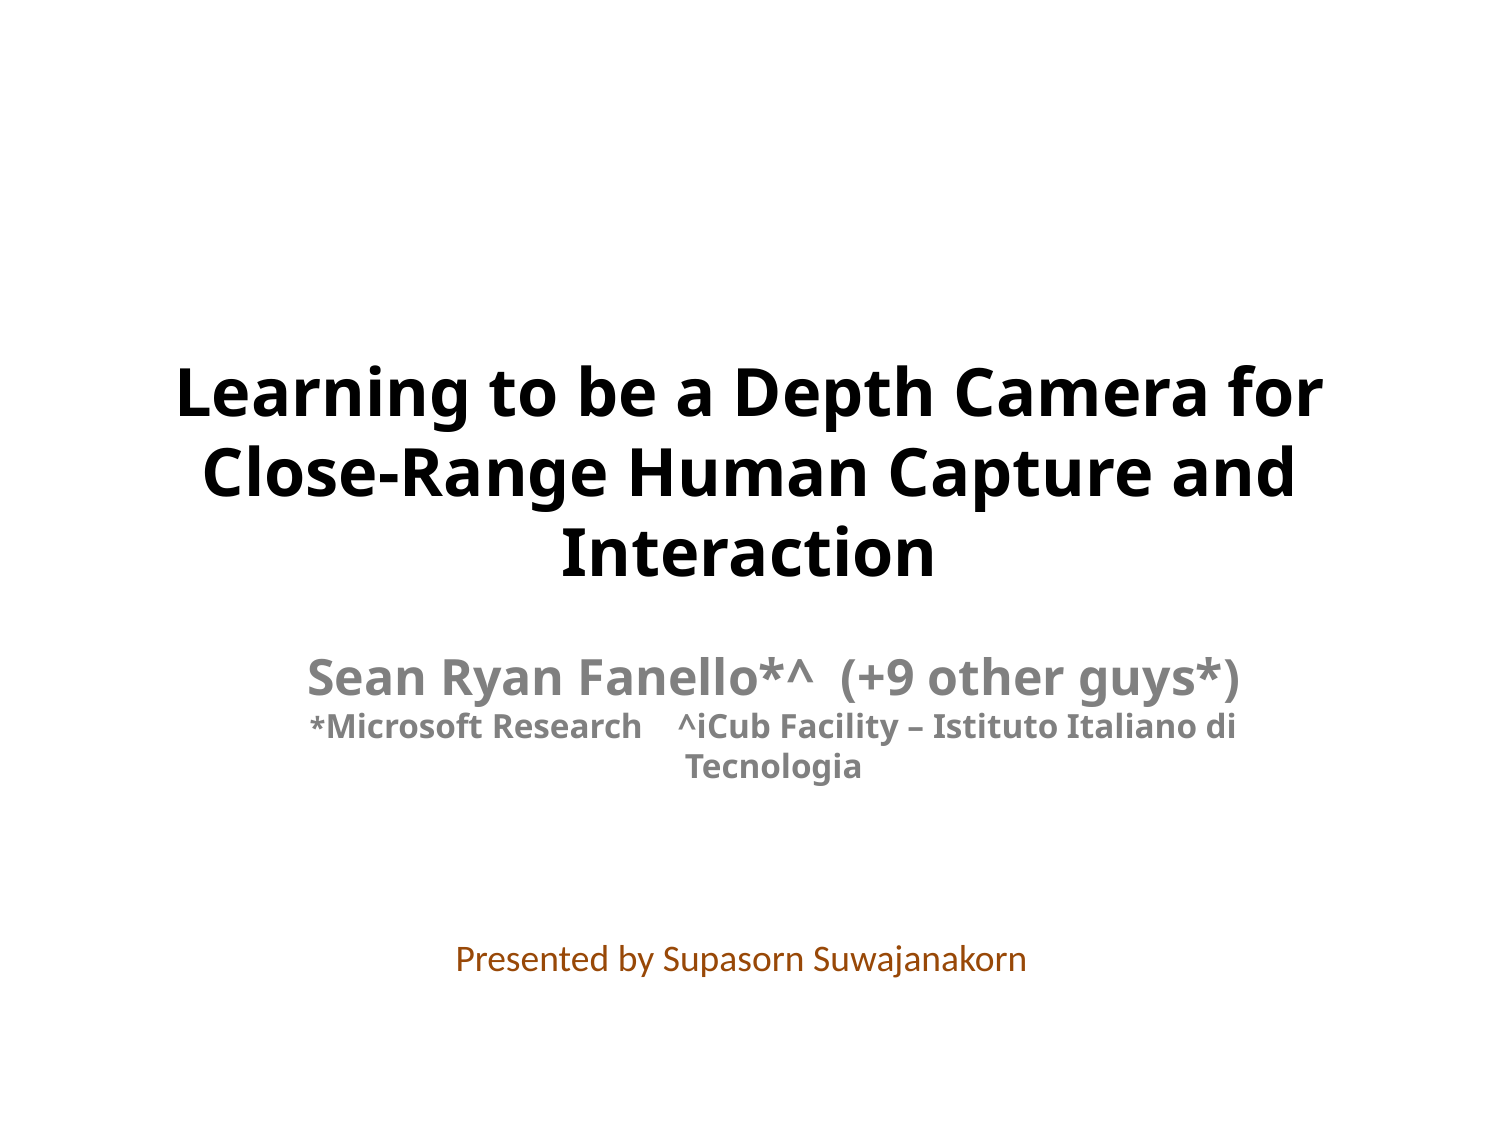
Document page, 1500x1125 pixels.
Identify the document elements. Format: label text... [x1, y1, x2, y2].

subtitle Sean Ryan Fanello*^ (+9 other guys*) *Microsoft Research ^iCub Facility – Istituto Italiano di Tecnologia [225, 637, 1324, 925]
title Learning to be a Depth Camera for Close-Range Human Capture and Interaction [74, 349, 1426, 591]
text_box Presented by Supasorn Suwajanakorn [440, 926, 1044, 987]
